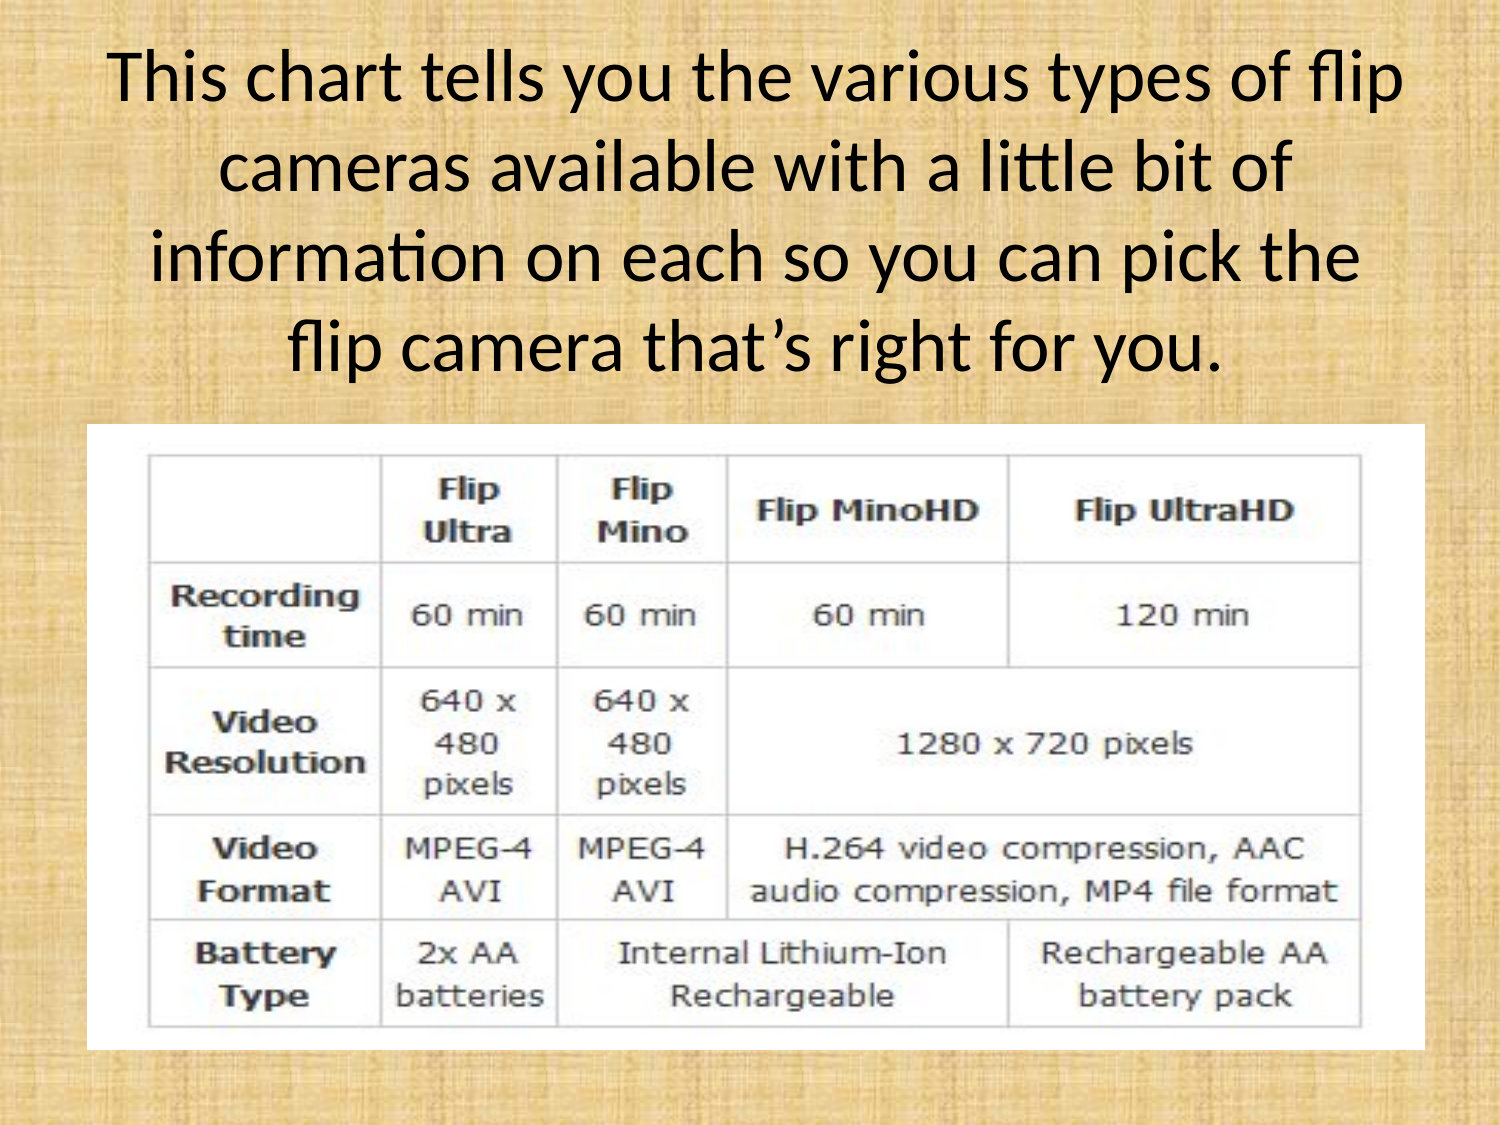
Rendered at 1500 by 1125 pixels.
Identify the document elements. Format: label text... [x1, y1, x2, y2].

title This chart tells you the various types of flip cameras available with a little bit of information on each so you can pick the flip camera that’s right for you. [81, 112, 1432, 300]
picture [0, 0, 1500, 1125]
